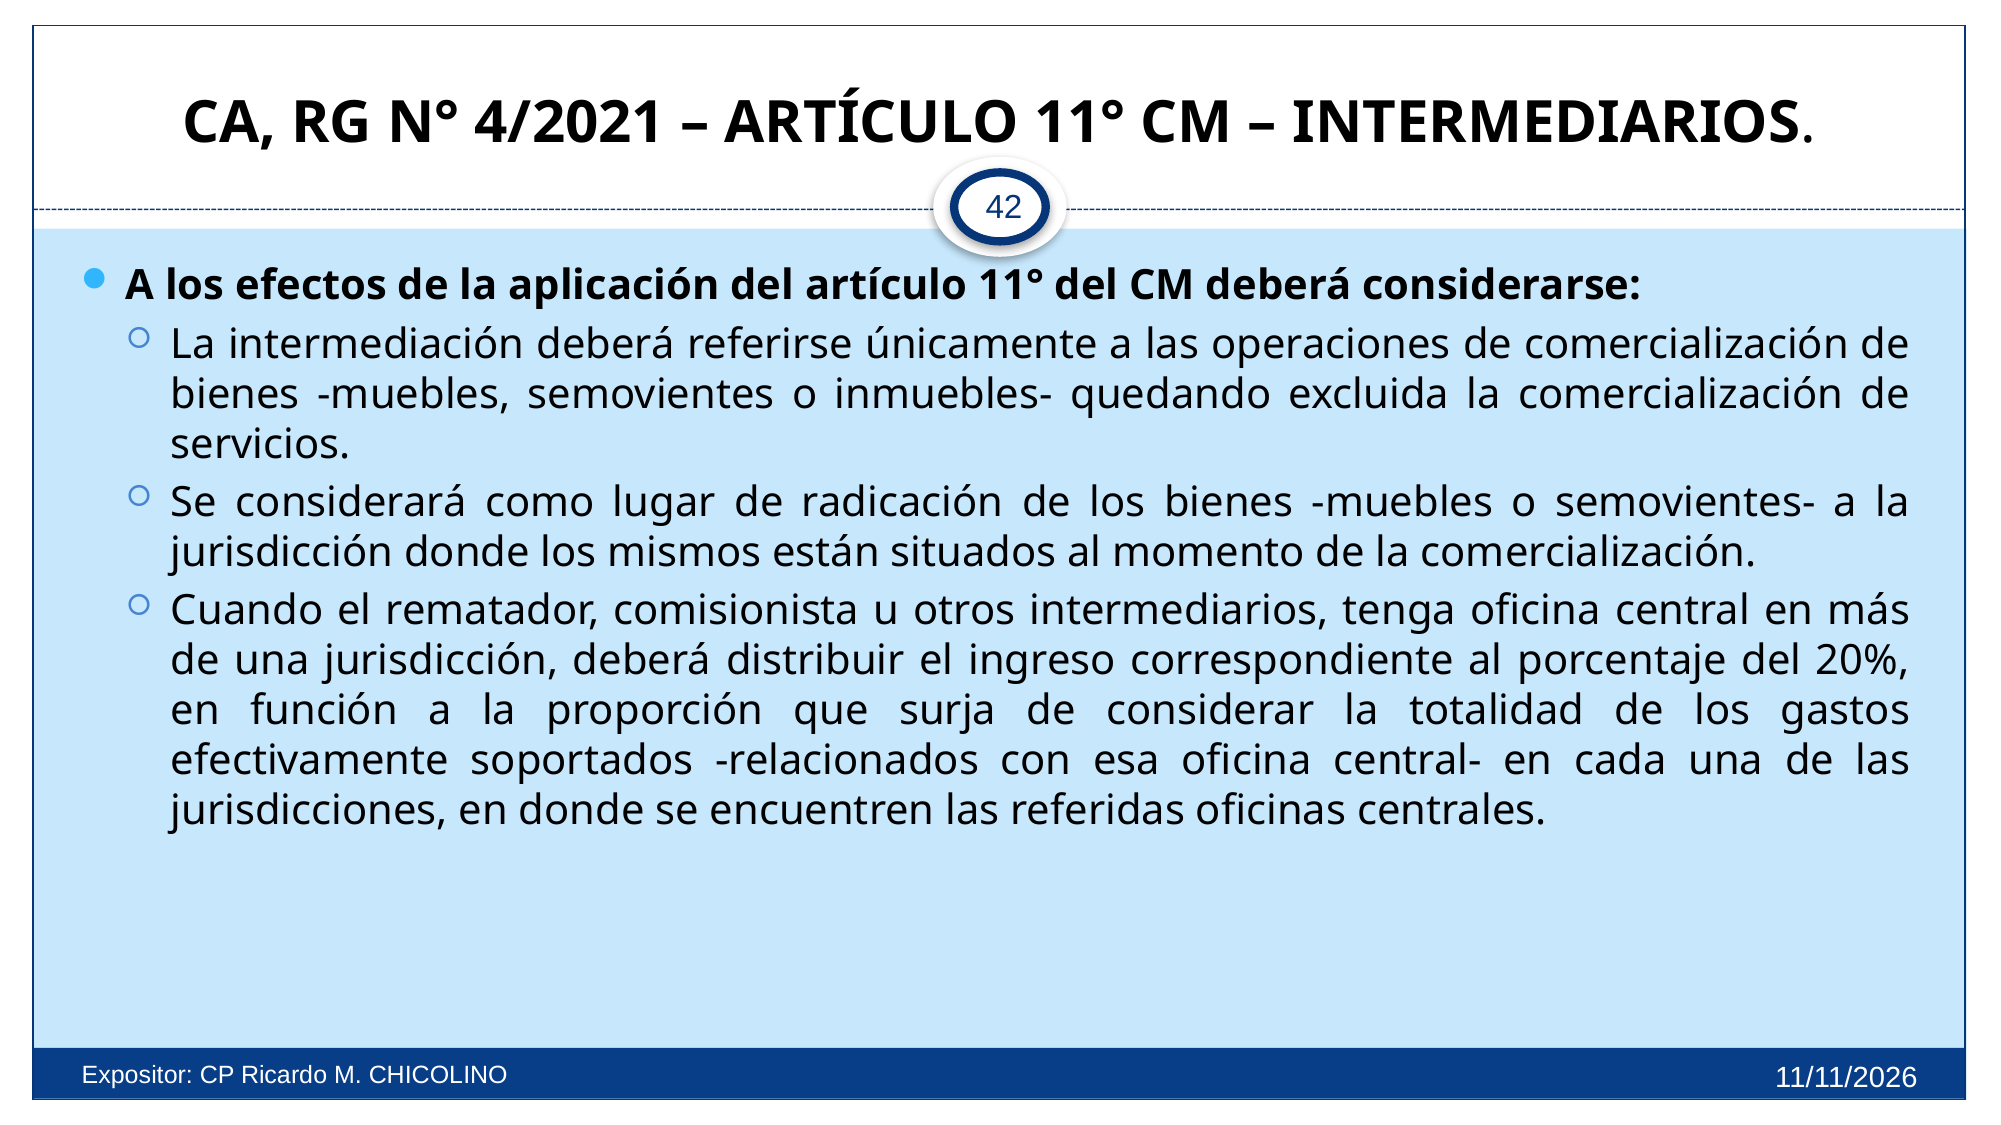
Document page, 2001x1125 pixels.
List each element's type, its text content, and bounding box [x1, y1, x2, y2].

title CA, RG N° 4/2021 – ARTÍCULO 11° CM – INTERMEDIARIOS. [65, 37, 1933, 162]
slide_number 42 [954, 168, 1055, 241]
list A los efectos de la aplicación del artículo 11° del CM deberá considerarse: La intermediación deberá referirse únicamente a las operaciones de comercialización de bienes -muebles, semovientes o inmuebles- quedando excluida la comercialización de servicios. Se considerará como lugar de radicación de los bienes -muebles o semovientes- a la jurisdicción donde los mismos están situados al momento de la comercialización. Cuando el rematador, comisionista u otros intermediarios, tenga oficina central en más de una jurisdicción, deberá distribuir el ingreso correspondiente al porcentaje del 20%, en función a la proporción que surja de considerar la totalidad de los gastos efectivamente soportados -relacionados con esa oficina central- en cada una de las jurisdicciones, en donde se encuentren las referidas oficinas centrales. [66, 250, 1926, 1001]
footer Expositor: CP Ricardo M. CHICOLINO [66, 1051, 850, 1112]
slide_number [1266, 1050, 1933, 1111]
